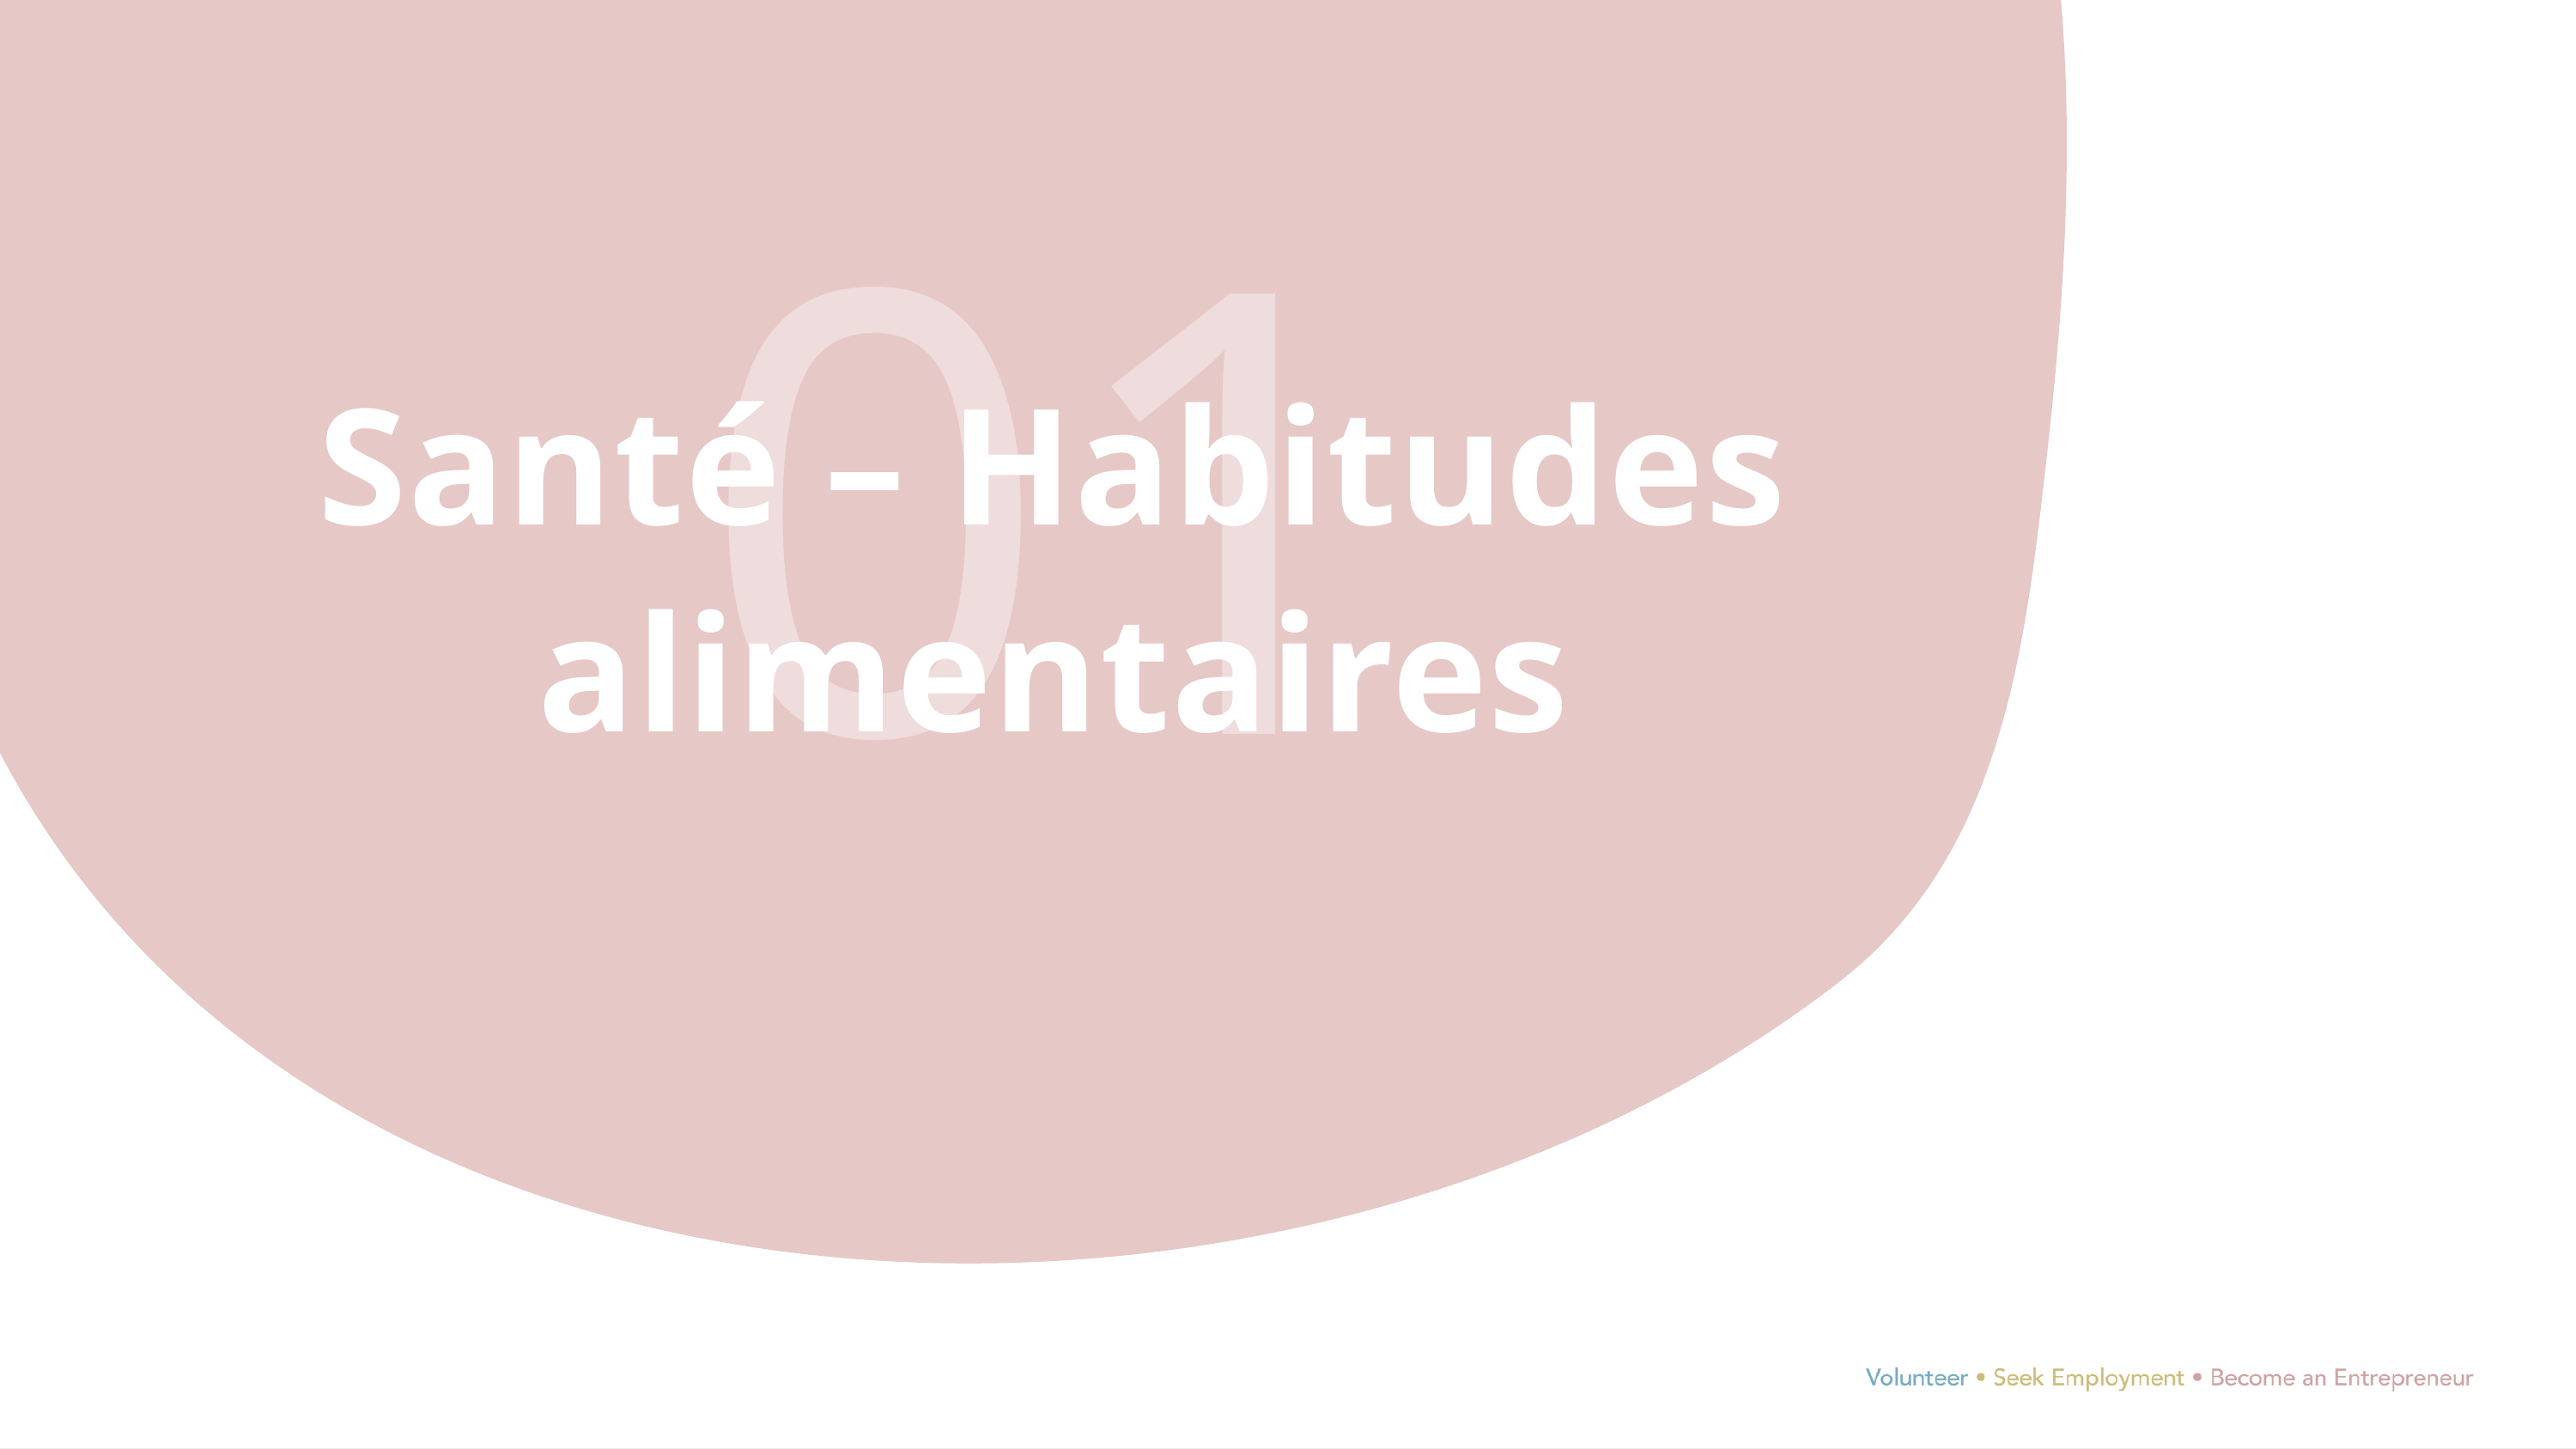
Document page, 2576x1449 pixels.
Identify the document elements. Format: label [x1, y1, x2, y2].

text_box [1827, 1347, 2538, 1421]
text_box [7, 10, 2069, 1322]
